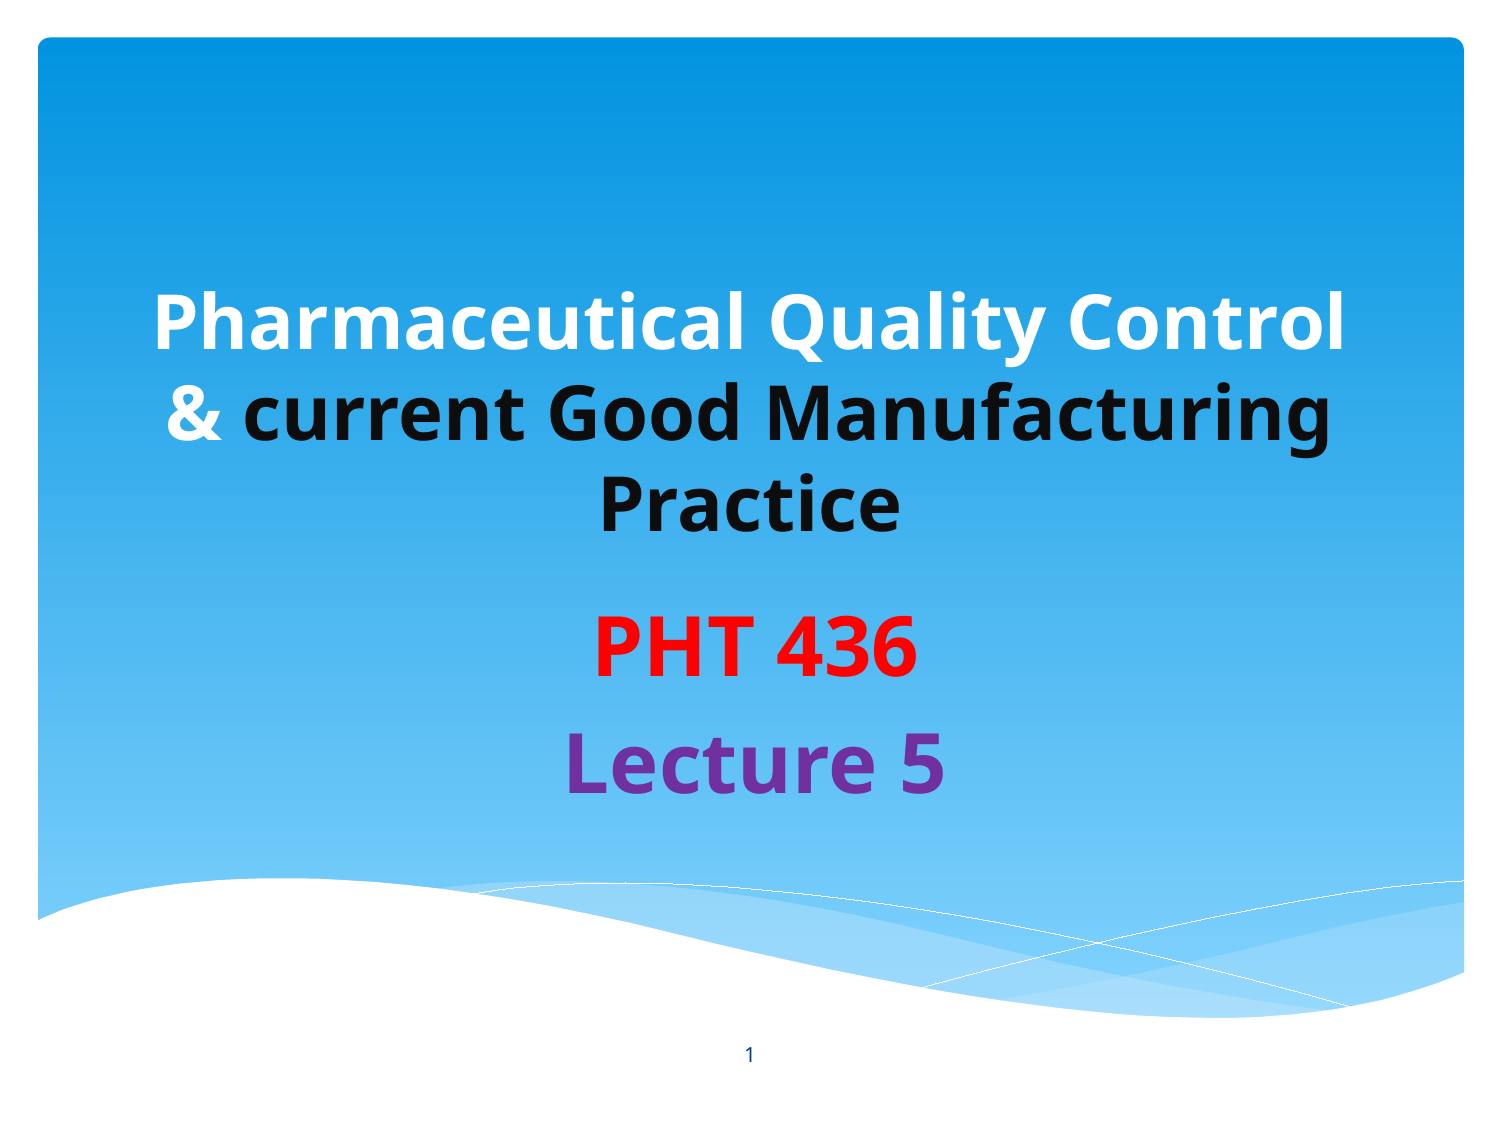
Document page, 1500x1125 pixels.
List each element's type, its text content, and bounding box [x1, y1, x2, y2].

title Pharmaceutical Quality Control & current Good Manufacturing Practice [112, 262, 1388, 555]
slide_number 1 [654, 1025, 846, 1086]
subtitle PHT 436 Lecture 5 [230, 586, 1281, 828]
